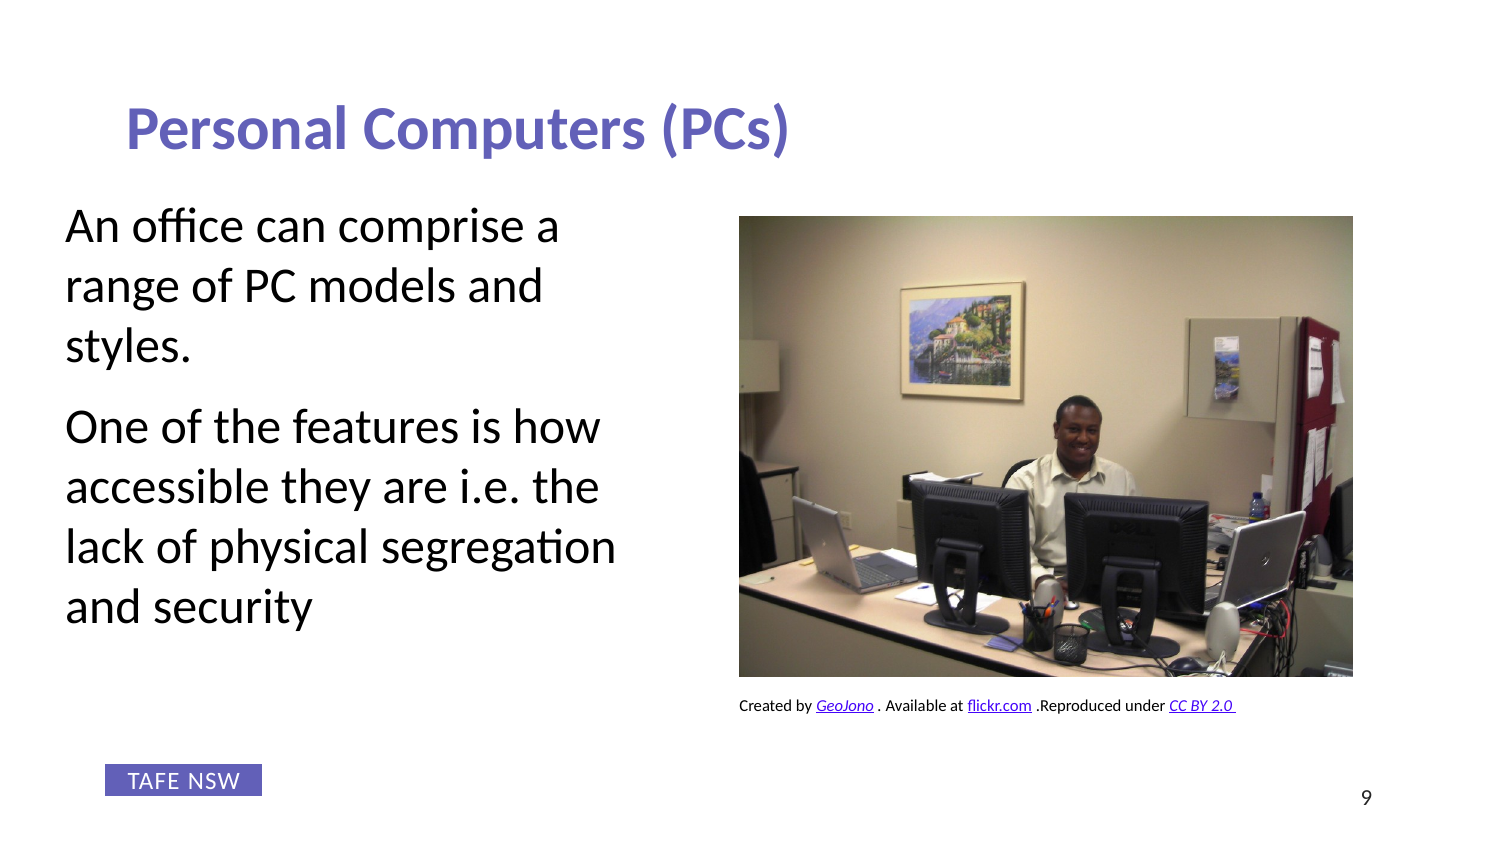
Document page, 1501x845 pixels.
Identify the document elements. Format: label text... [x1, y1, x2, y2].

slide_number 9 [1360, 783, 1435, 811]
text_box Created by GeoJono . Available at flickr.com .Reproduced under CC BY 2.0 [724, 686, 1389, 722]
list An office can comprise a range of PC models and styles. One of the features is how accessible they are i.e. the lack of physical segregation and security [65, 185, 679, 677]
title Personal Computers (PCs) [125, 107, 1375, 158]
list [738, 216, 1353, 677]
